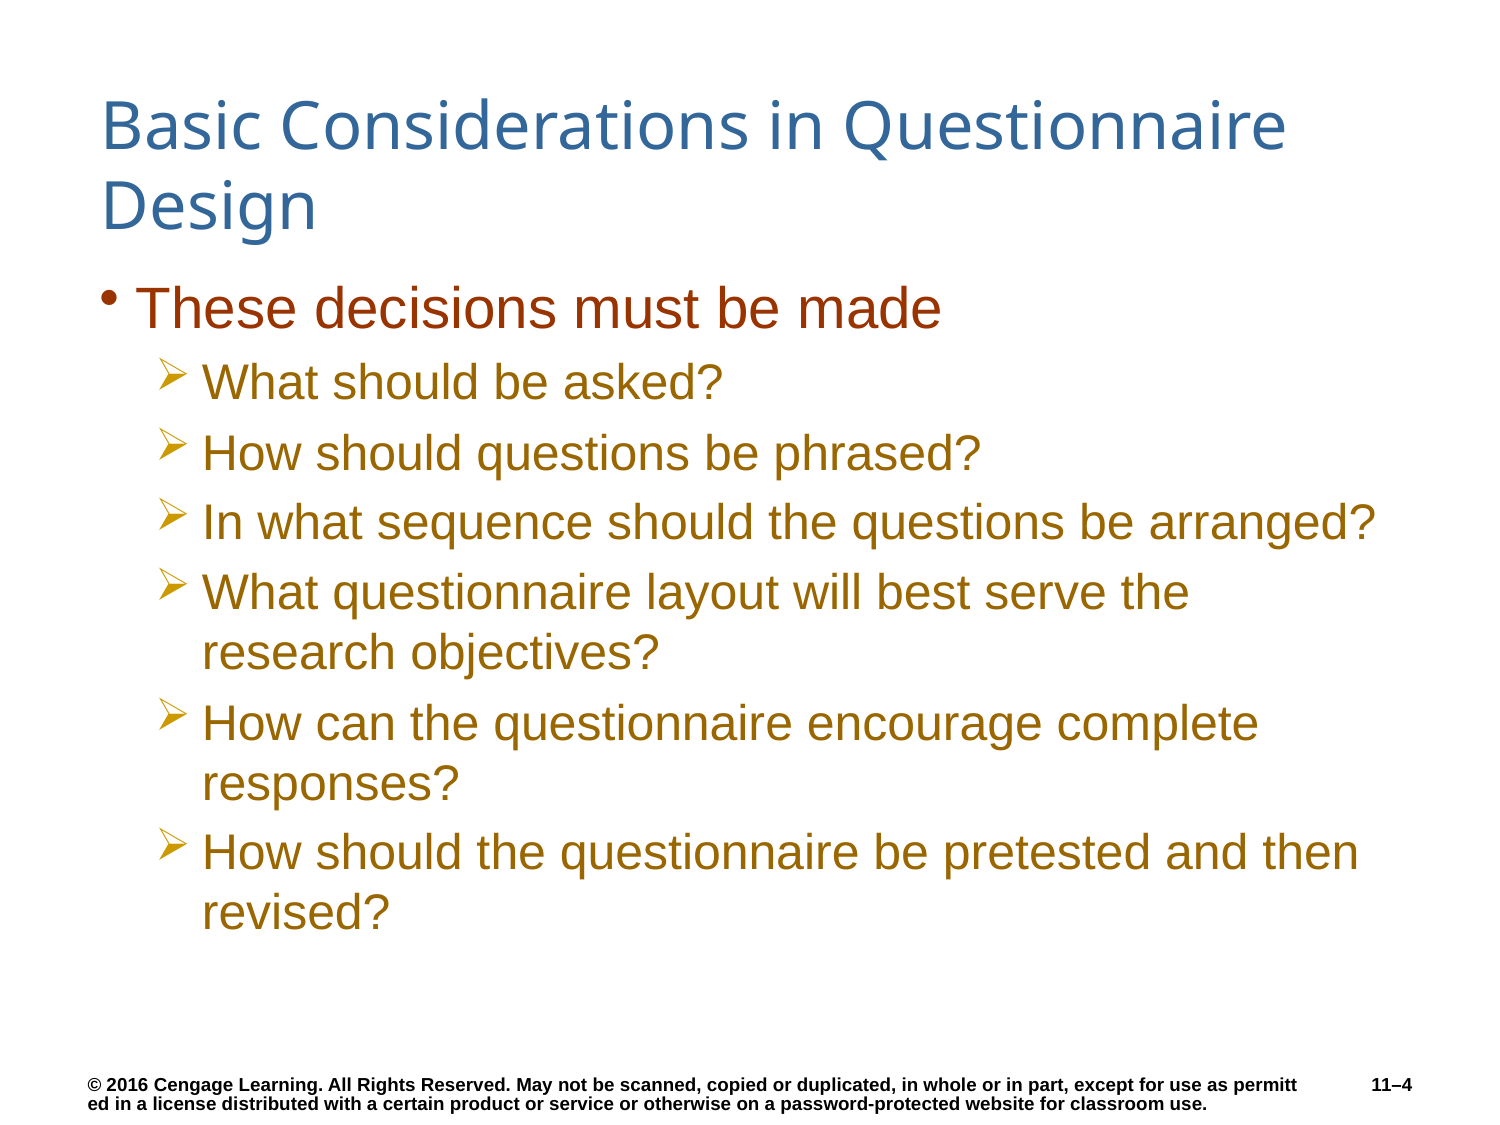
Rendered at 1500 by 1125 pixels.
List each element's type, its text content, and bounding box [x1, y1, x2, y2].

slide_number 11–4 [1050, 1042, 1413, 1103]
footer © 2016 Cengage Learning. All Rights Reserved. May not be scanned, copied or duplicated, in whole or in part, except for use as permitted in a license distributed with a certain product or service or otherwise on a password-protected website for classroom use. [87, 1057, 1050, 1103]
title Basic Considerations in Questionnaire Design [85, 75, 1411, 171]
list These decisions must be made What should be asked? How should questions be phrased? In what sequence should the questions be arranged? What questionnaire layout will best serve the research objectives? How can the questionnaire encourage complete responses? How should the questionnaire be pretested and then revised? [84, 262, 1414, 1013]
